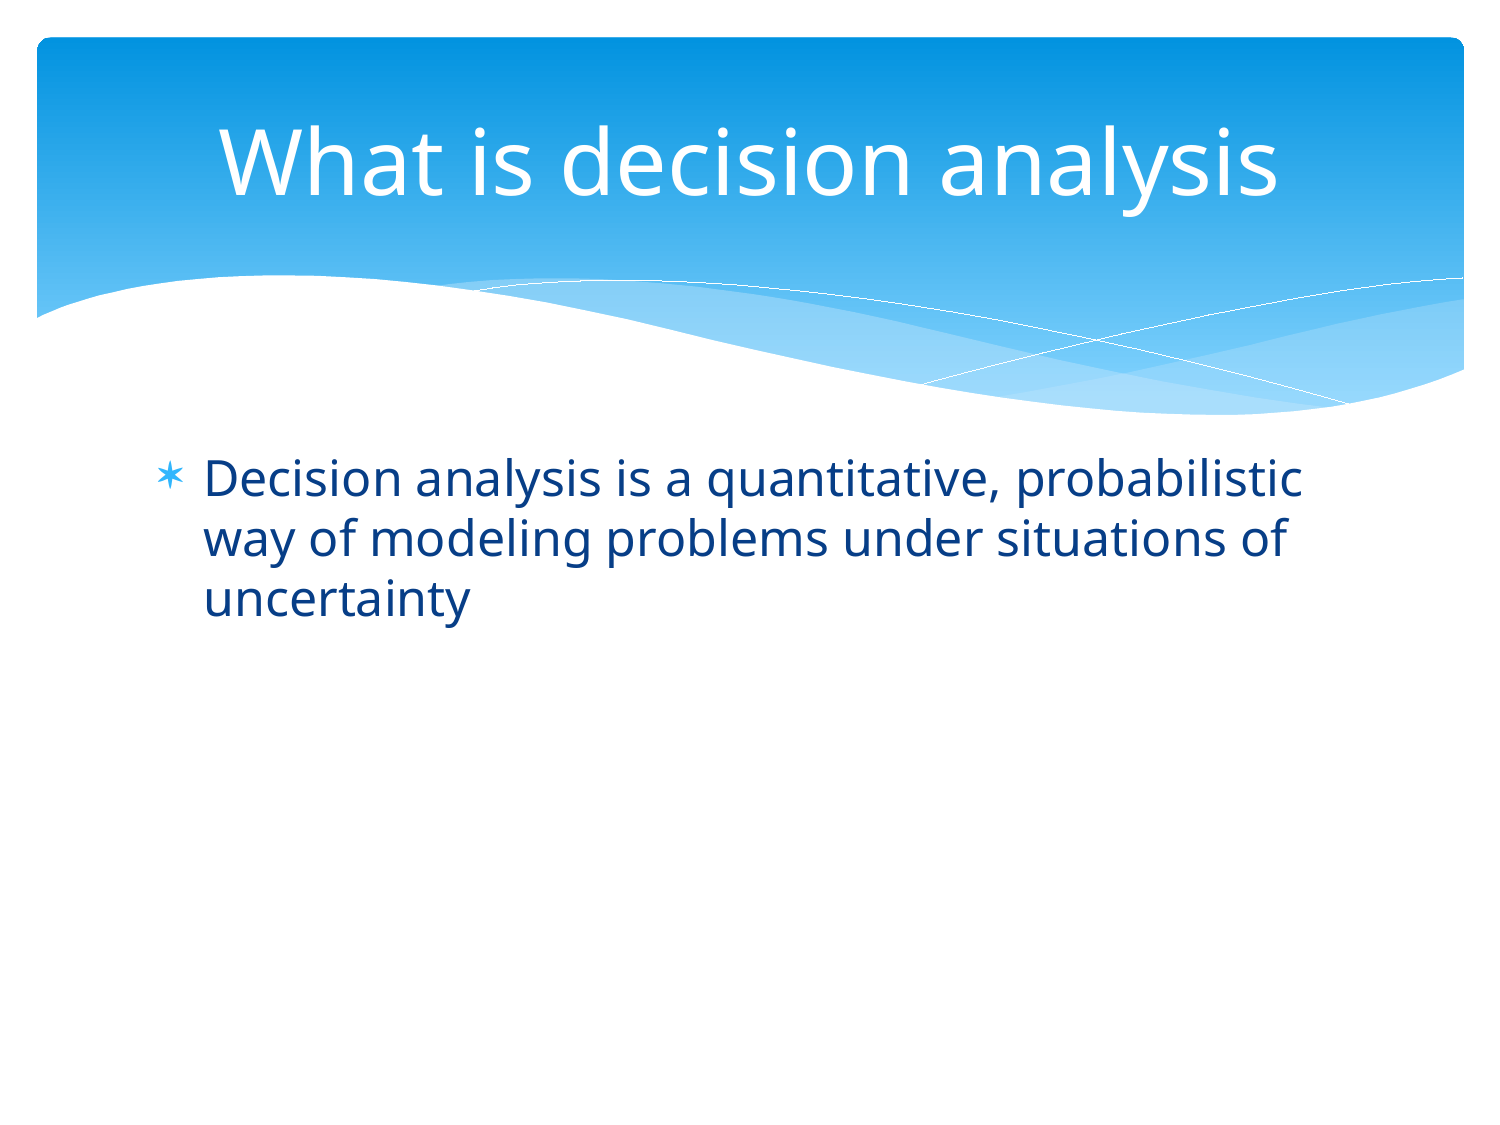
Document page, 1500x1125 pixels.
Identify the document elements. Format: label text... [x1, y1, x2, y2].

list Decision analysis is a quantitative, probabilistic way of modeling problems under situations of uncertainty [143, 438, 1359, 1005]
title What is decision analysis [75, 55, 1425, 261]
